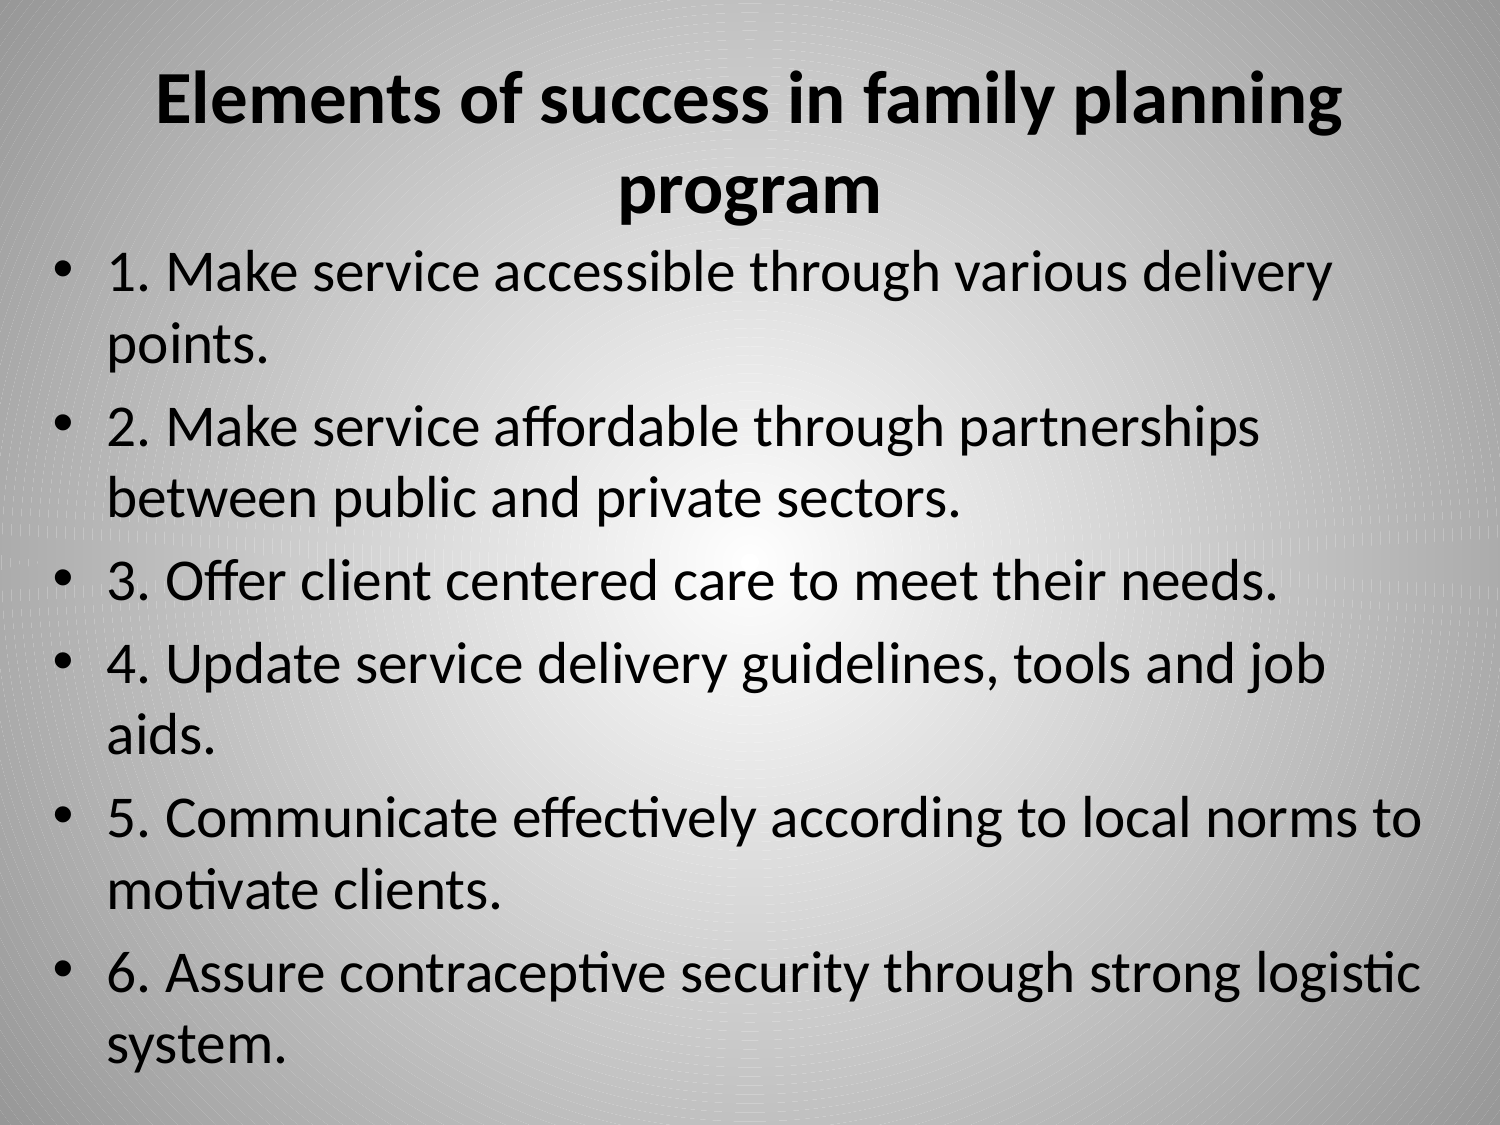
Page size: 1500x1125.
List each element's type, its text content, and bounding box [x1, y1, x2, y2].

list 1. Make service accessible through various delivery points. 2. Make service affordable through partnerships between public and private sectors. 3. Offer client centered care to meet their needs. 4. Update service delivery guidelines, tools and job aids. 5. Communicate effectively according to local norms to motivate clients. 6. Assure contraceptive security through strong logistic system. [37, 224, 1463, 1088]
title Elements of success in family planning program [75, 45, 1425, 224]
